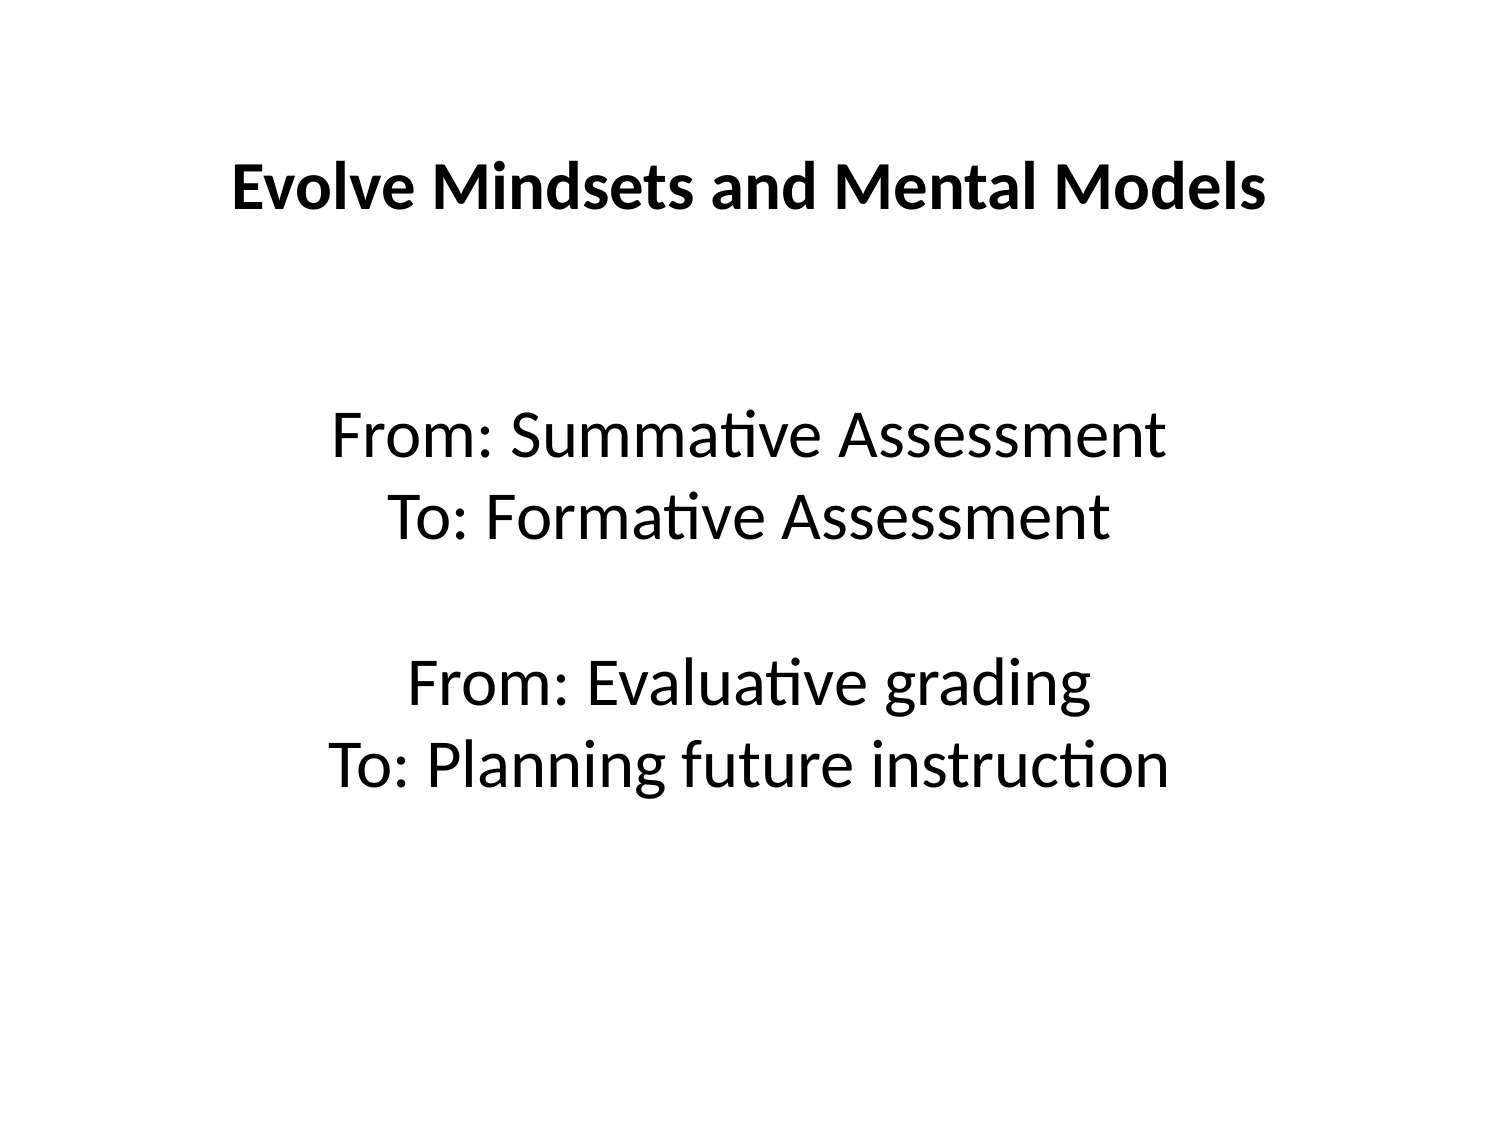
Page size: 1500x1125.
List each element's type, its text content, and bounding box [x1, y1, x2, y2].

title Evolve Mindsets and Mental Models From: Summative Assessment To: Formative Assessment From: Evaluative grading To: Planning future instruction [75, 45, 1425, 1063]
